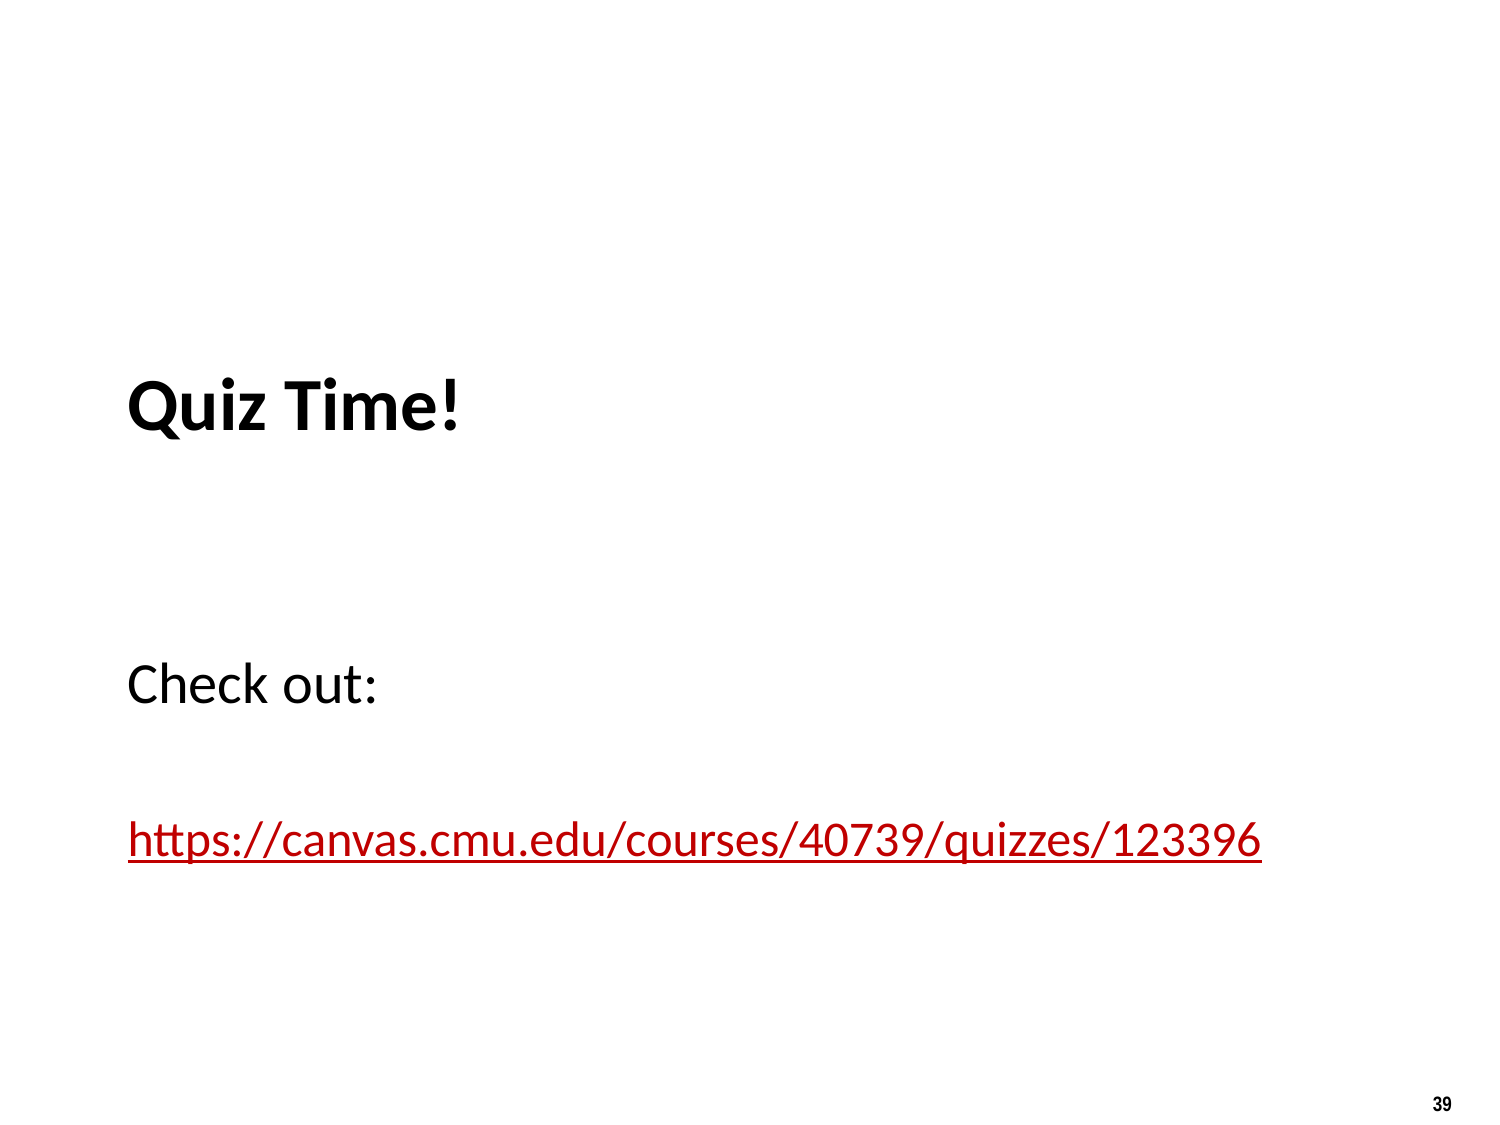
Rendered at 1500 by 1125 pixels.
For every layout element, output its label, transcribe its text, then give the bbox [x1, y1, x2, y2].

subtitle Check out: https://canvas.cmu.edu/courses/40739/quizzes/123396 [112, 637, 1373, 926]
title Quiz Time! [112, 279, 1388, 522]
